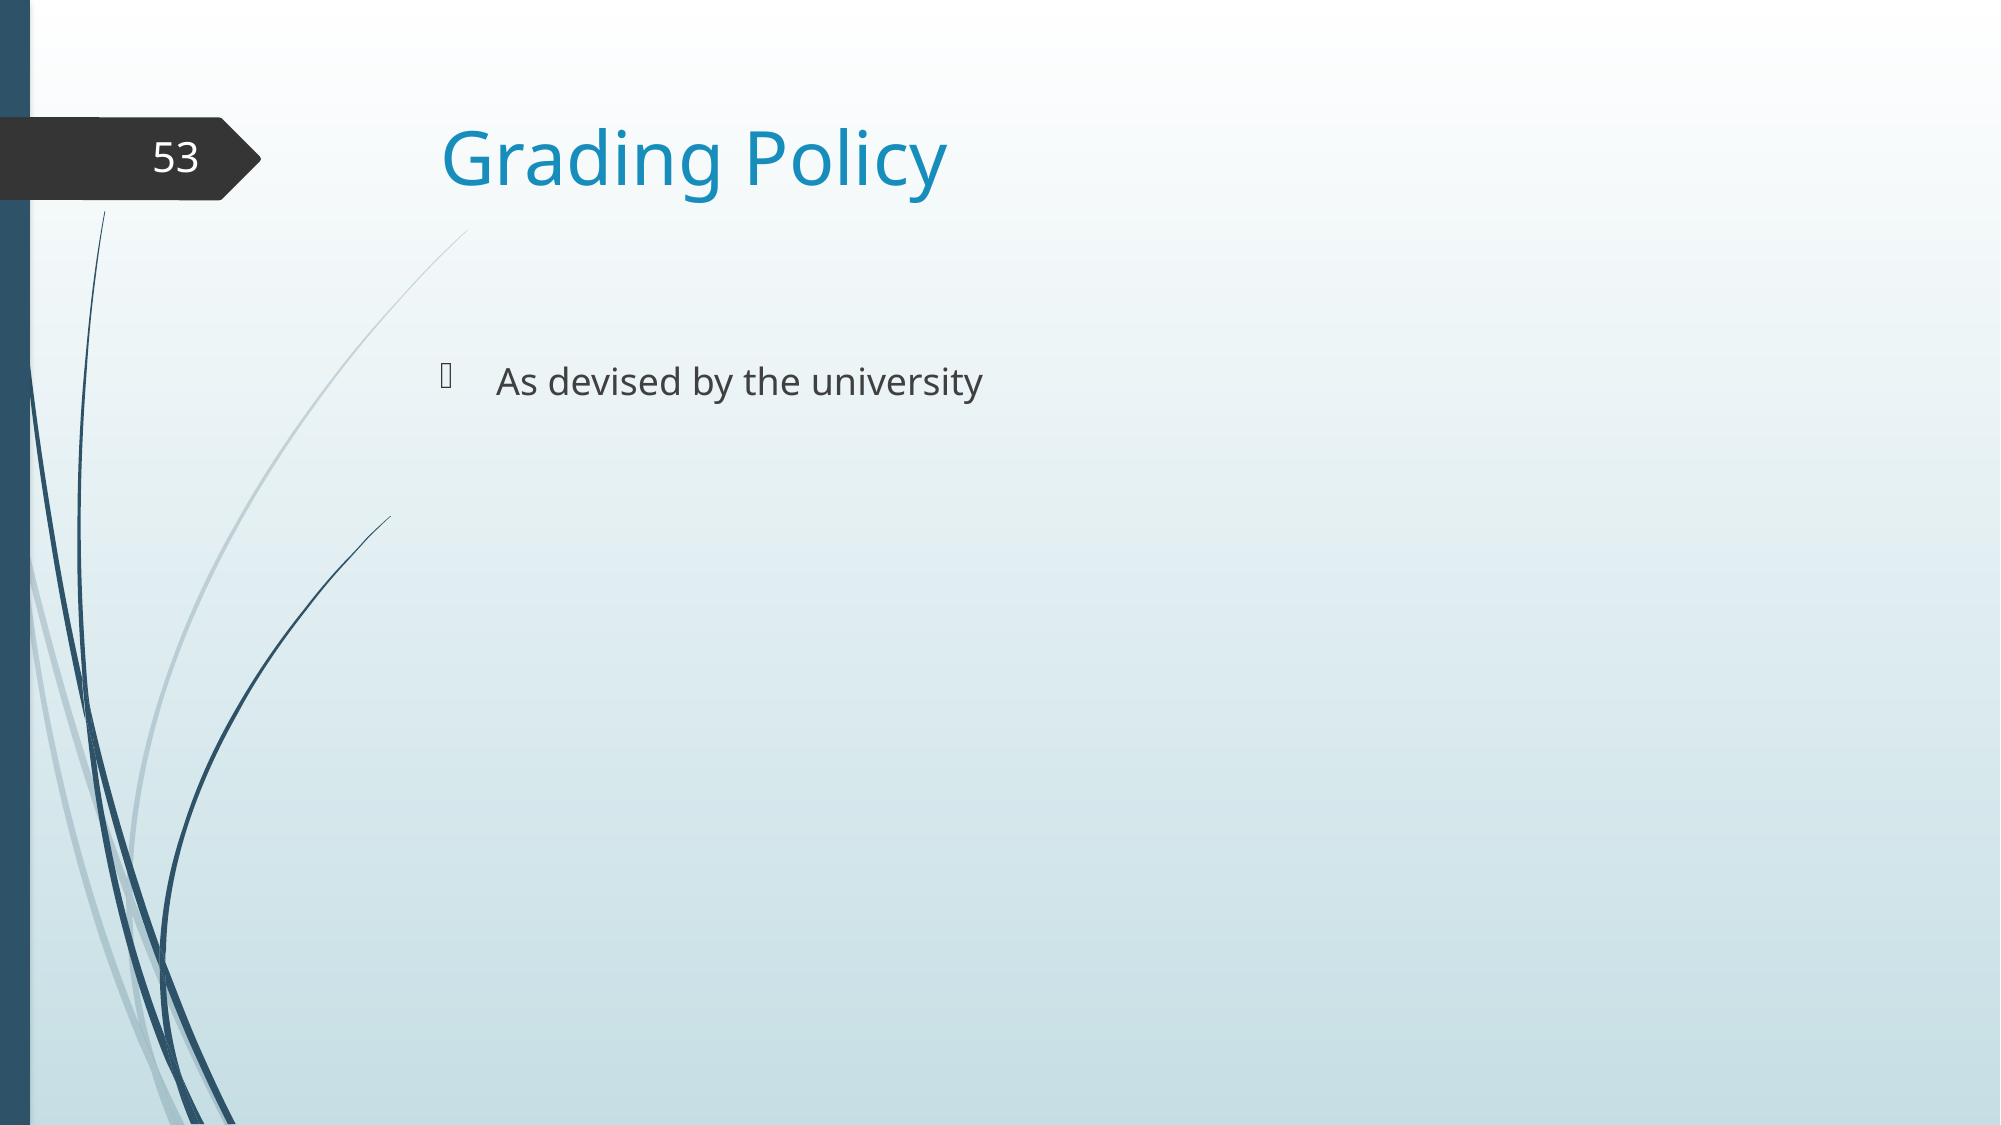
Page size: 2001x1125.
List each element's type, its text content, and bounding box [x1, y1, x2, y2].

title Grading Policy [425, 102, 1888, 313]
slide_number 53 [87, 129, 216, 190]
list As devised by the university [424, 350, 1888, 988]
